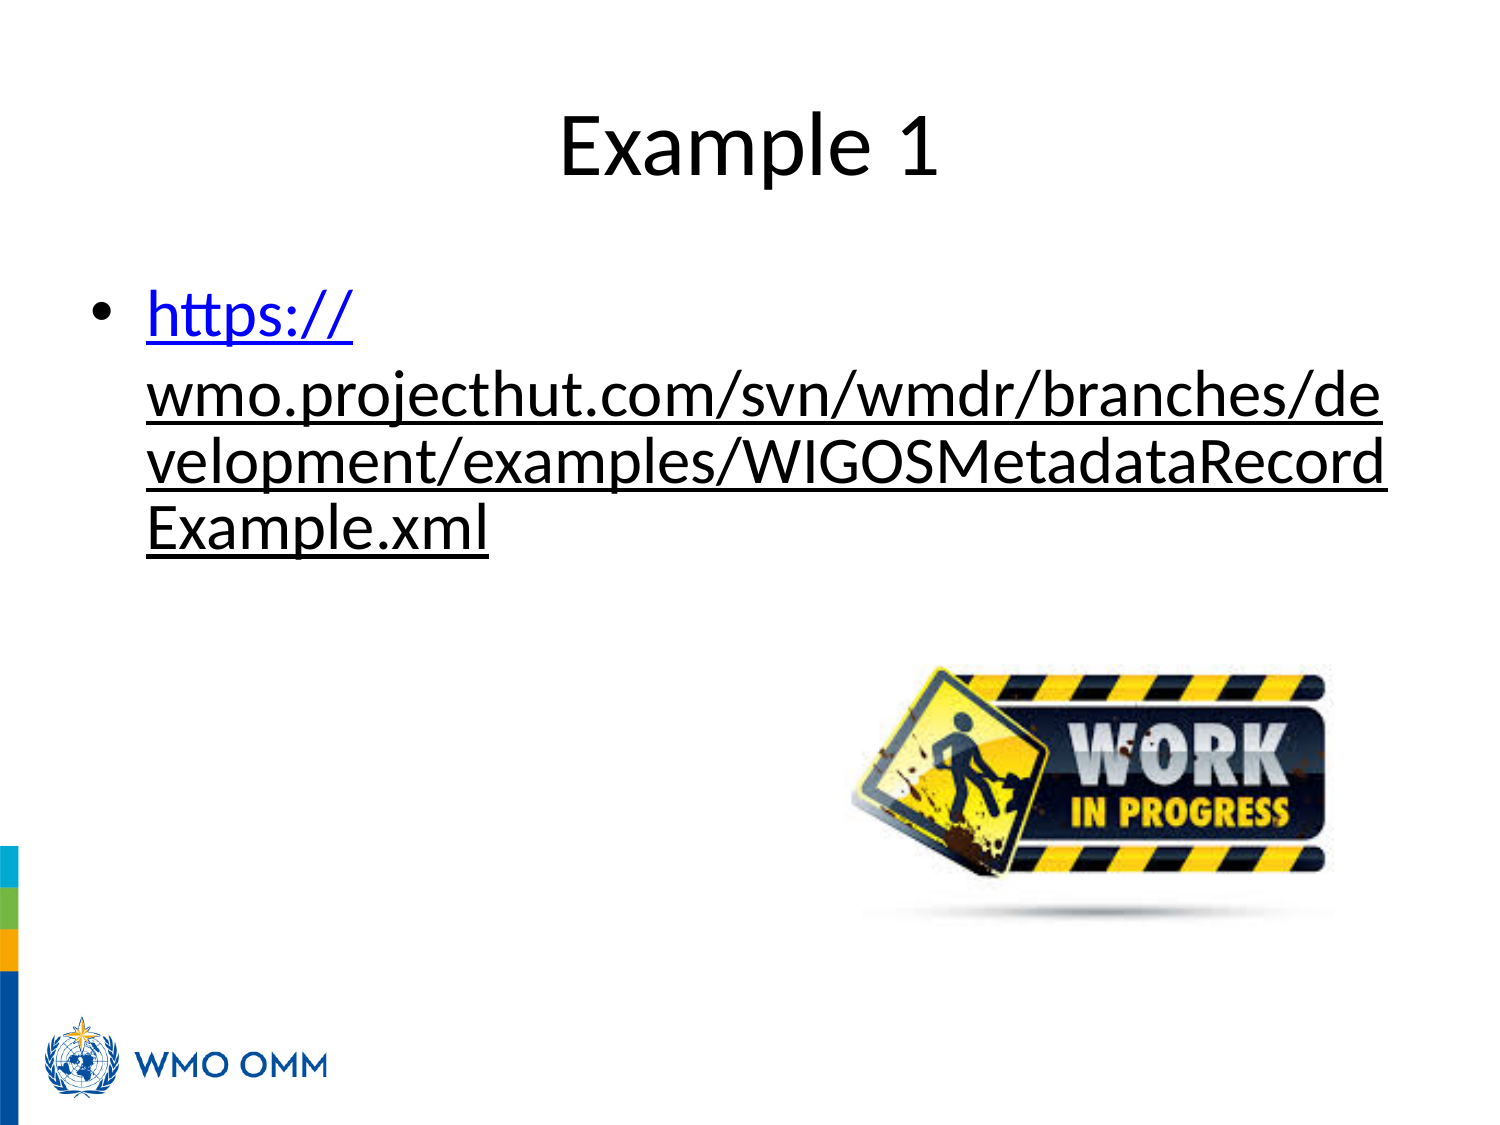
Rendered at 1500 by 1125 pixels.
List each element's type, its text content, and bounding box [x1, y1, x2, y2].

picture [0, 845, 327, 1125]
title Example 1 [75, 45, 1425, 233]
picture [827, 560, 1367, 1006]
list https://wmo.projecthut.com/svn/wmdr/branches/development/examples/WIGOSMetadataRecordExample.xml [75, 262, 1425, 1005]
